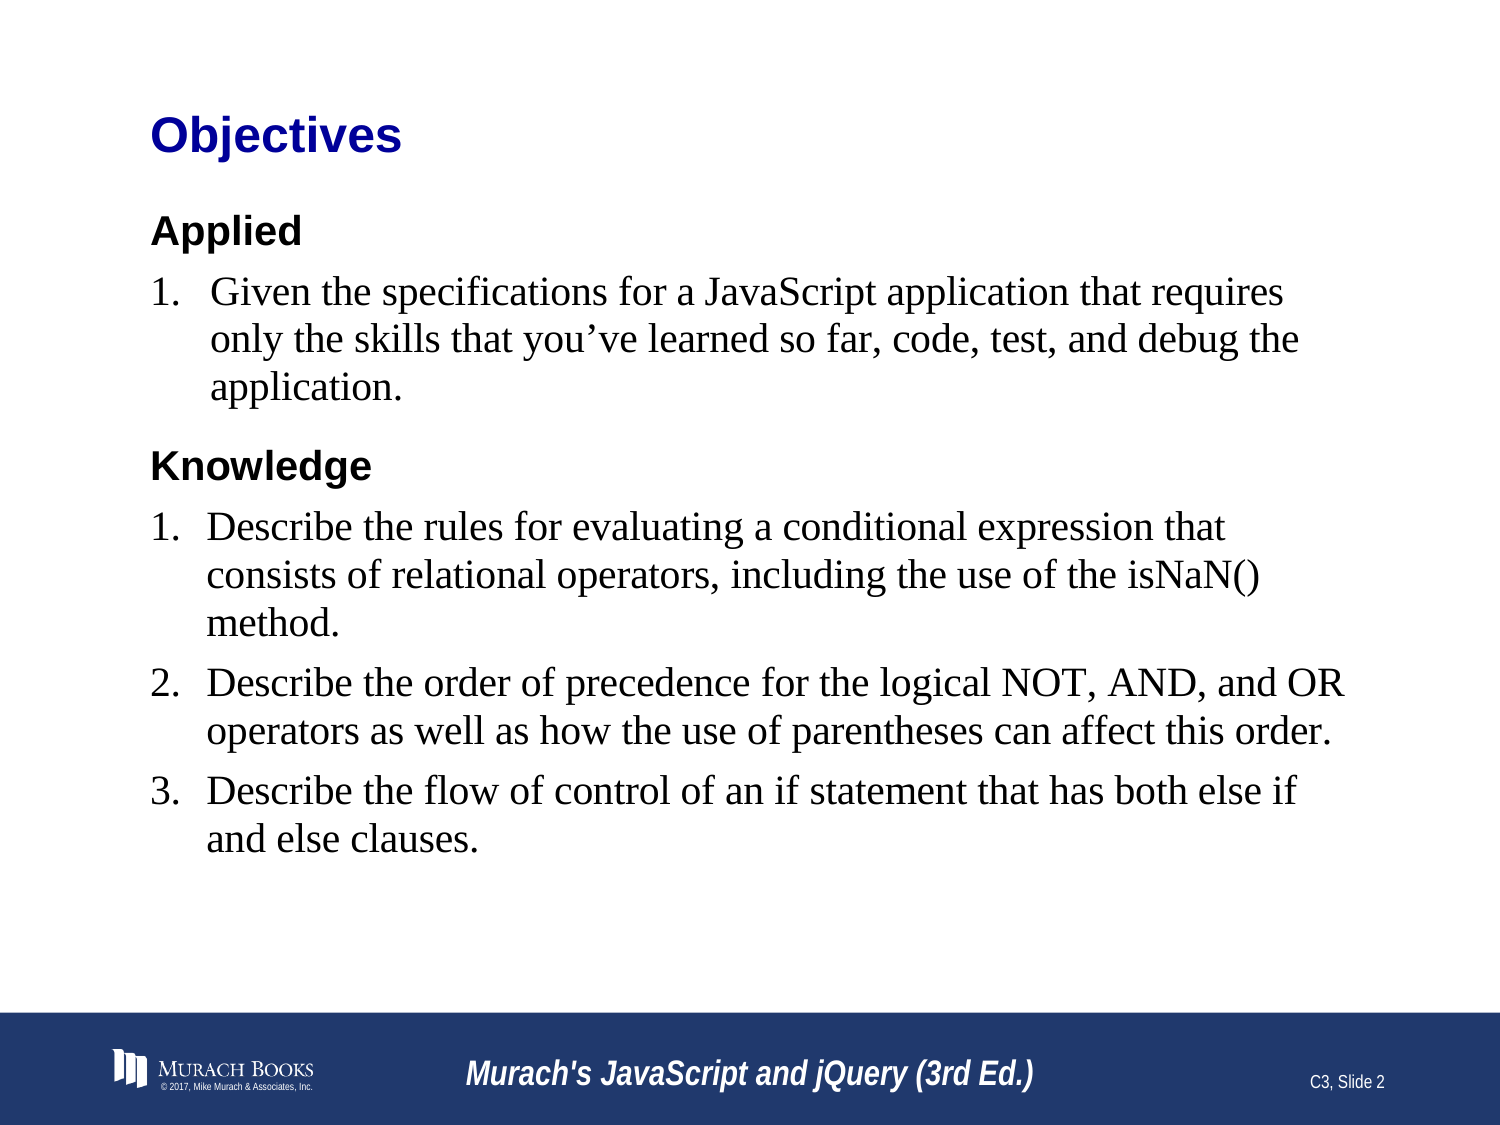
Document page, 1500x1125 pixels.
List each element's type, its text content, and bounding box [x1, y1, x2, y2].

title Objectives [150, 102, 1350, 164]
footer © 2017, Mike Murach & Associates, Inc. [12, 1025, 463, 1100]
slide_number Murach's JavaScript and jQuery (3rd Ed.) [463, 1025, 1050, 1100]
slide_number C3, Slide 2 [1087, 1025, 1400, 1100]
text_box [149, 174, 1350, 994]
